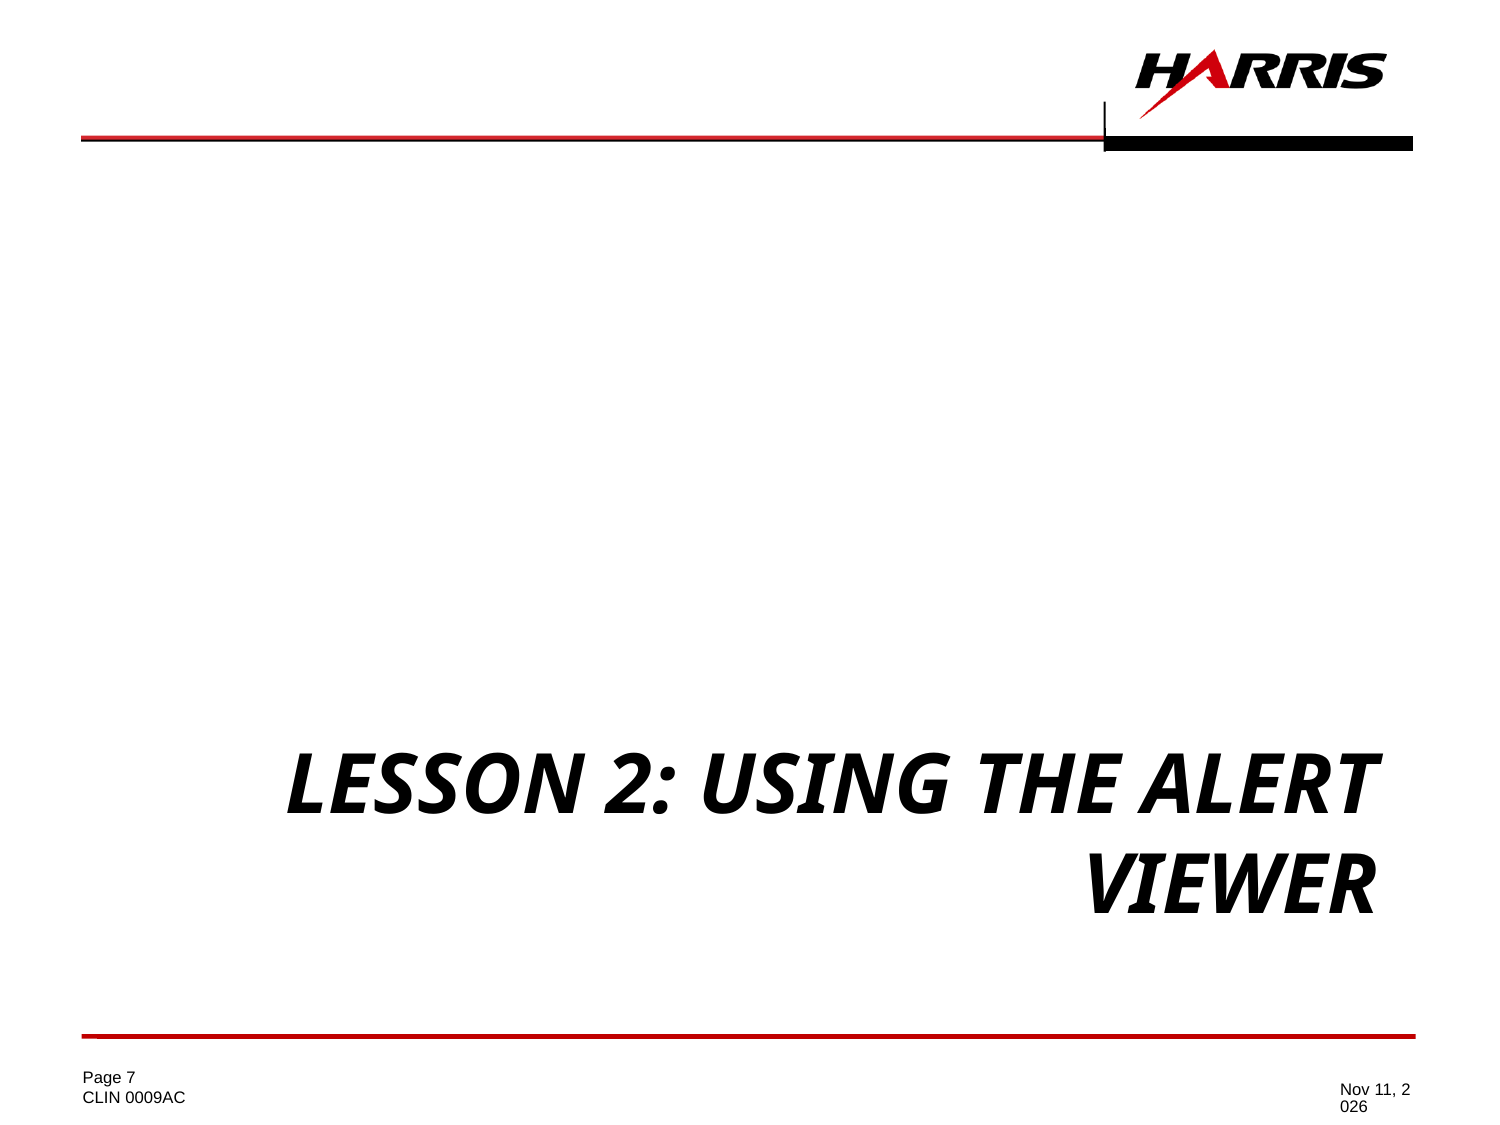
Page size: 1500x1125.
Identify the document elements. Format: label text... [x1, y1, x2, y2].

title Lesson 2: Using the Alert Viewer [118, 722, 1394, 947]
slide_number 10-Jul-15 [1324, 1066, 1435, 1111]
picture [1135, 49, 1387, 119]
